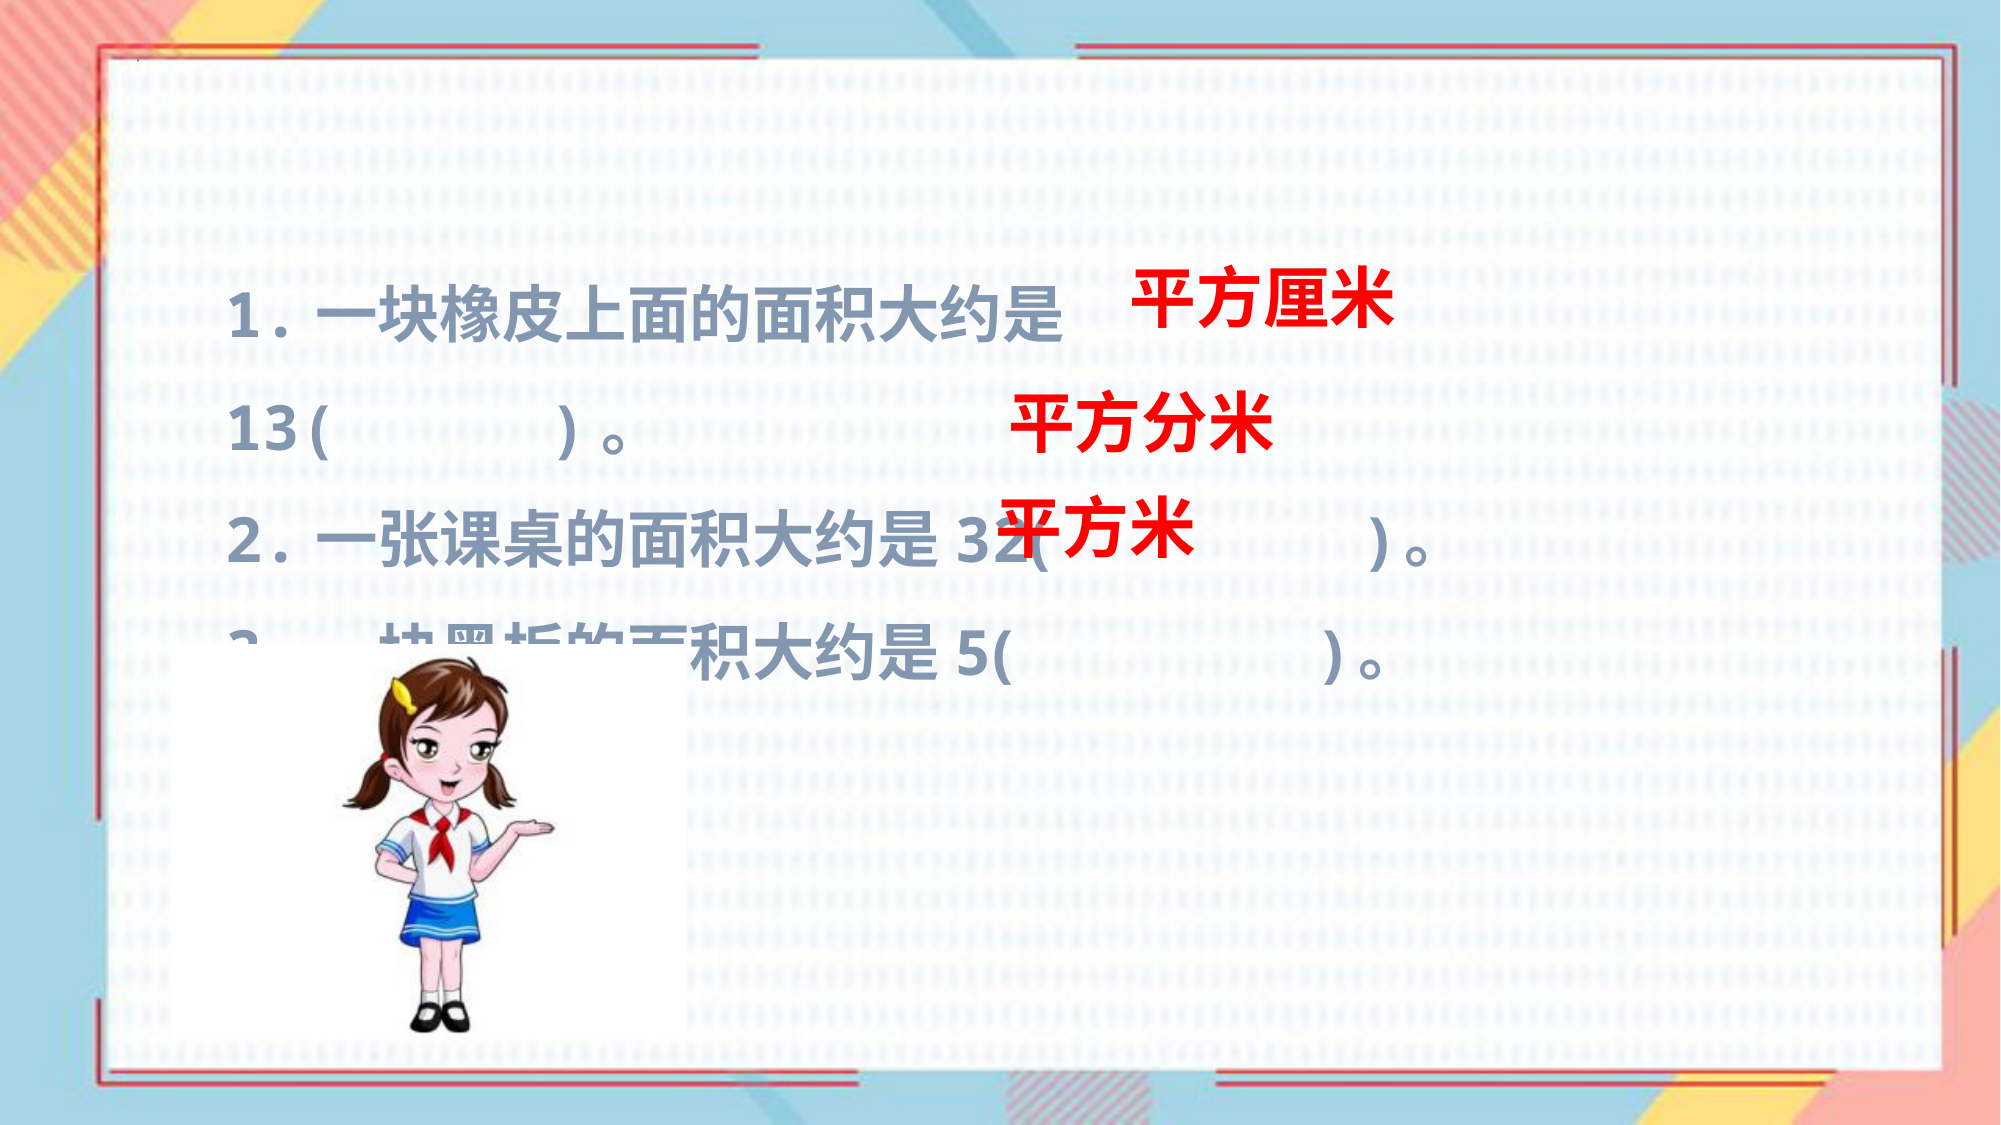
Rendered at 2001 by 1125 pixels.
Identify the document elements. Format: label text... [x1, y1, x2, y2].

text_box 平方米 [981, 478, 1212, 574]
text_box 1.一块橡皮上面的面积大约是13( )。 2.一张课桌的面积大约是32( )。 3.一块黑板的面积大约是5( )。 [210, 230, 1523, 695]
text_box 平方分米 [993, 373, 1291, 468]
text_box 平方厘米 [1115, 248, 1412, 343]
picture [0, 0, 2001, 1125]
